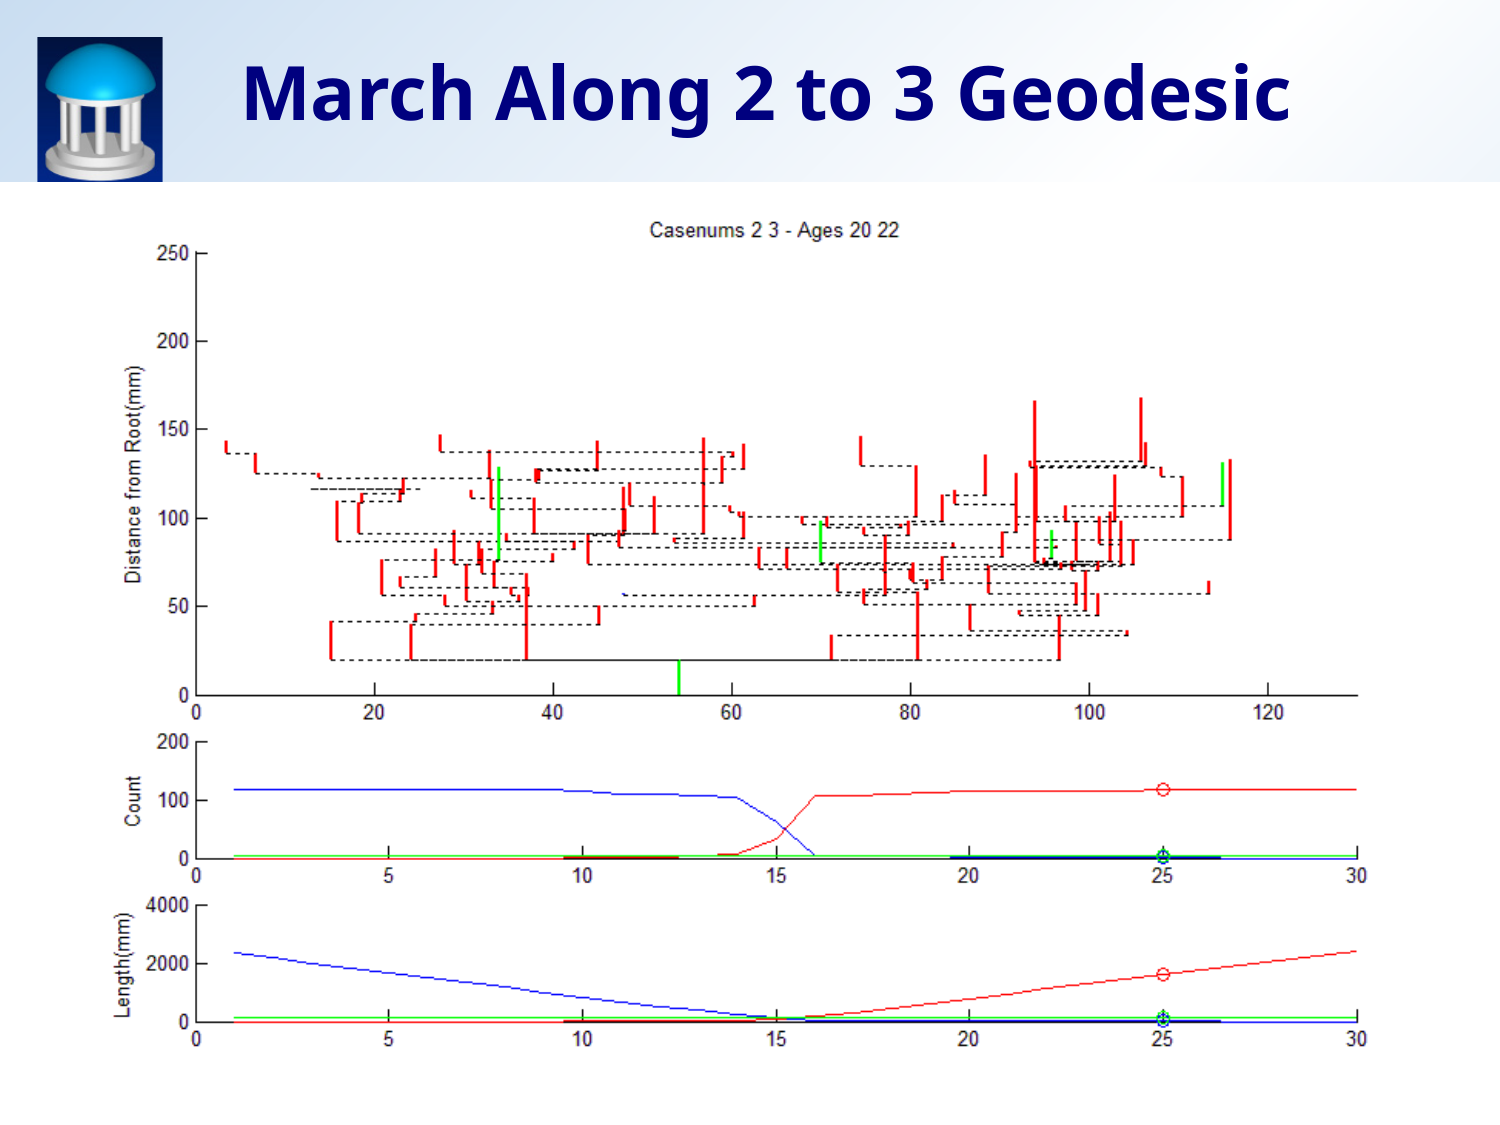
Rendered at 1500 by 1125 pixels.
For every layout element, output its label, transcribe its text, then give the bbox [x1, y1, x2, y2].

picture [0, 182, 1500, 1125]
title March Along 2 to 3 Geodesic [224, 24, 1438, 156]
